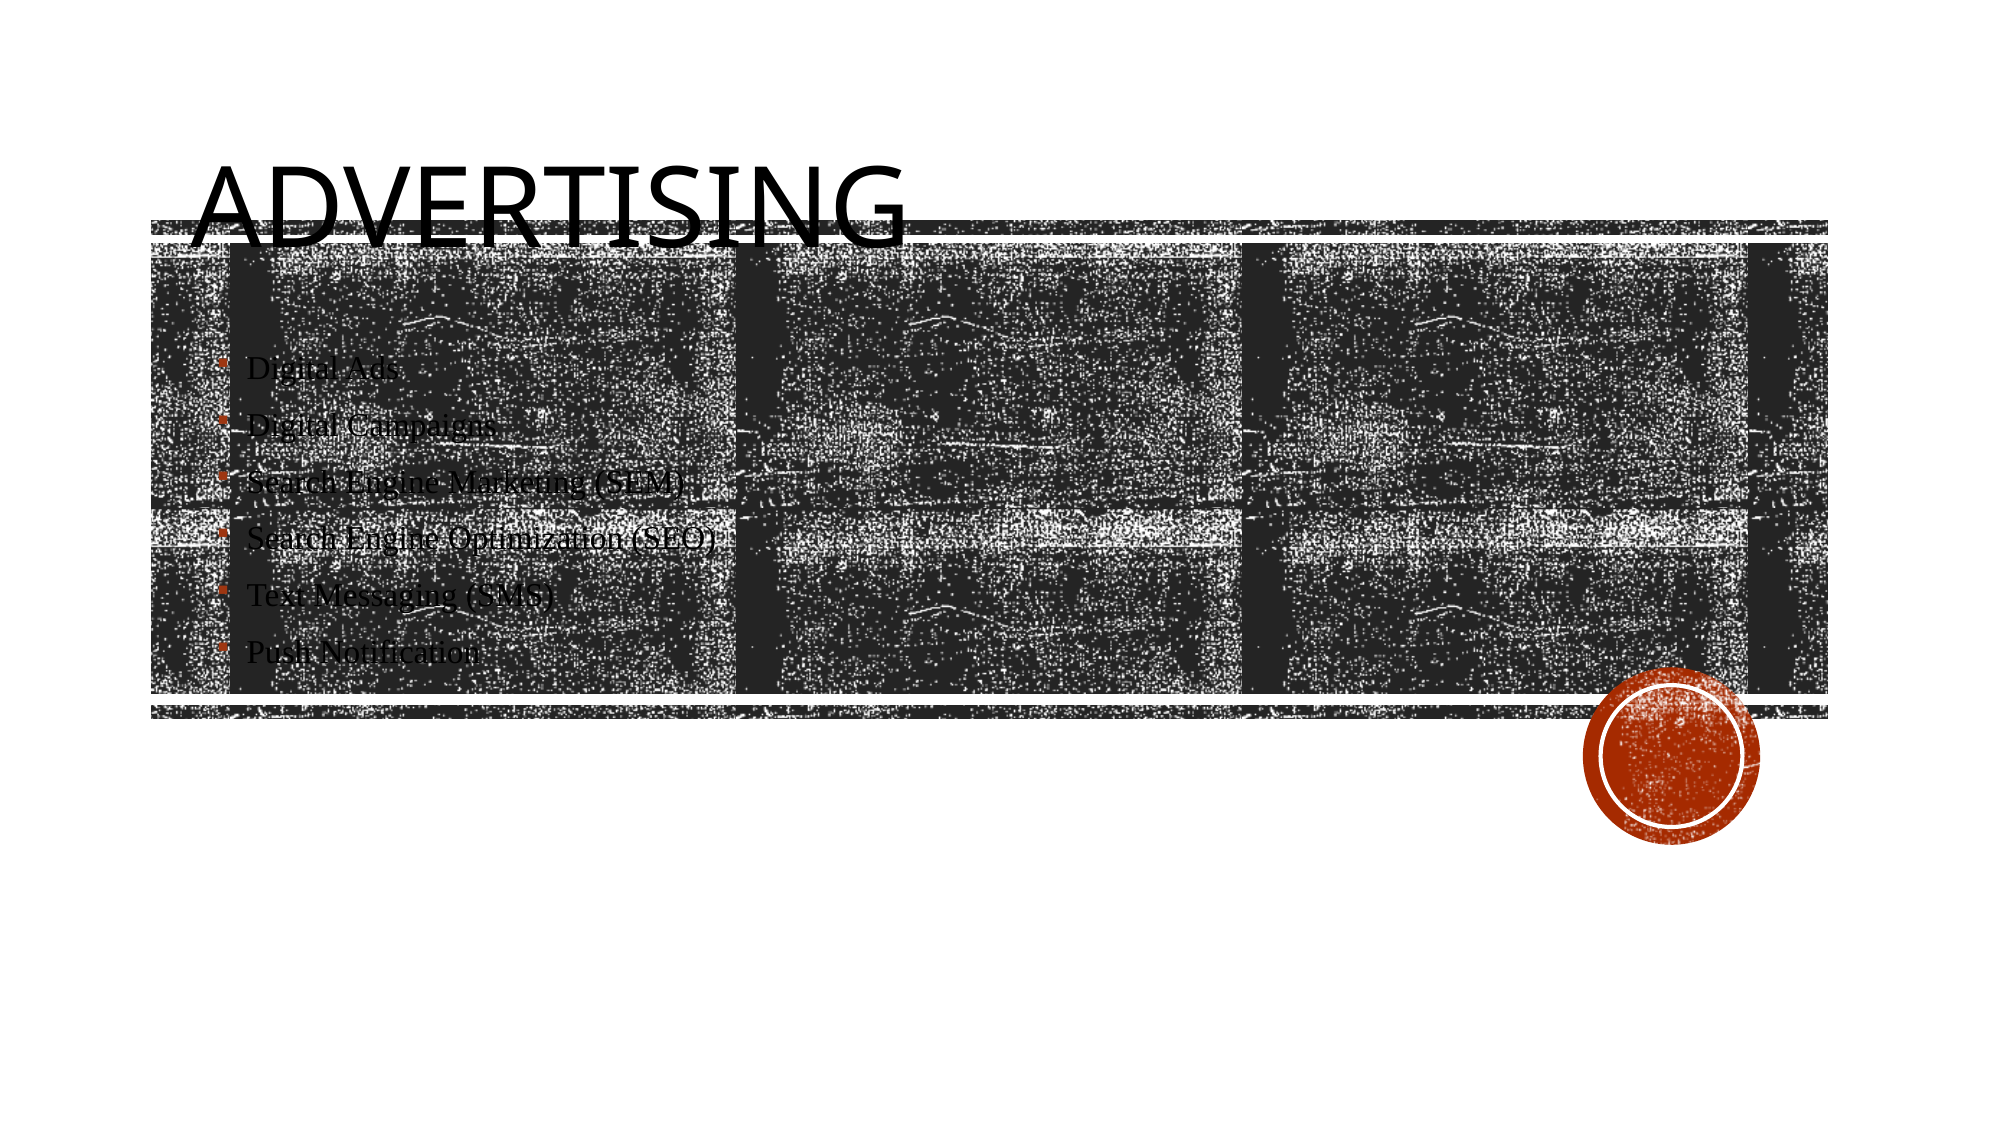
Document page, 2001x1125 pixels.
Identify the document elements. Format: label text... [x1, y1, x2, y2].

text_box Digital Ads Digital Campaigns Search Engine Marketing (SEM) Search Engine Optimization (SEO) Text Messaging (SMS) Push Notification [175, 343, 1826, 976]
title Advertising [175, 79, 1826, 343]
